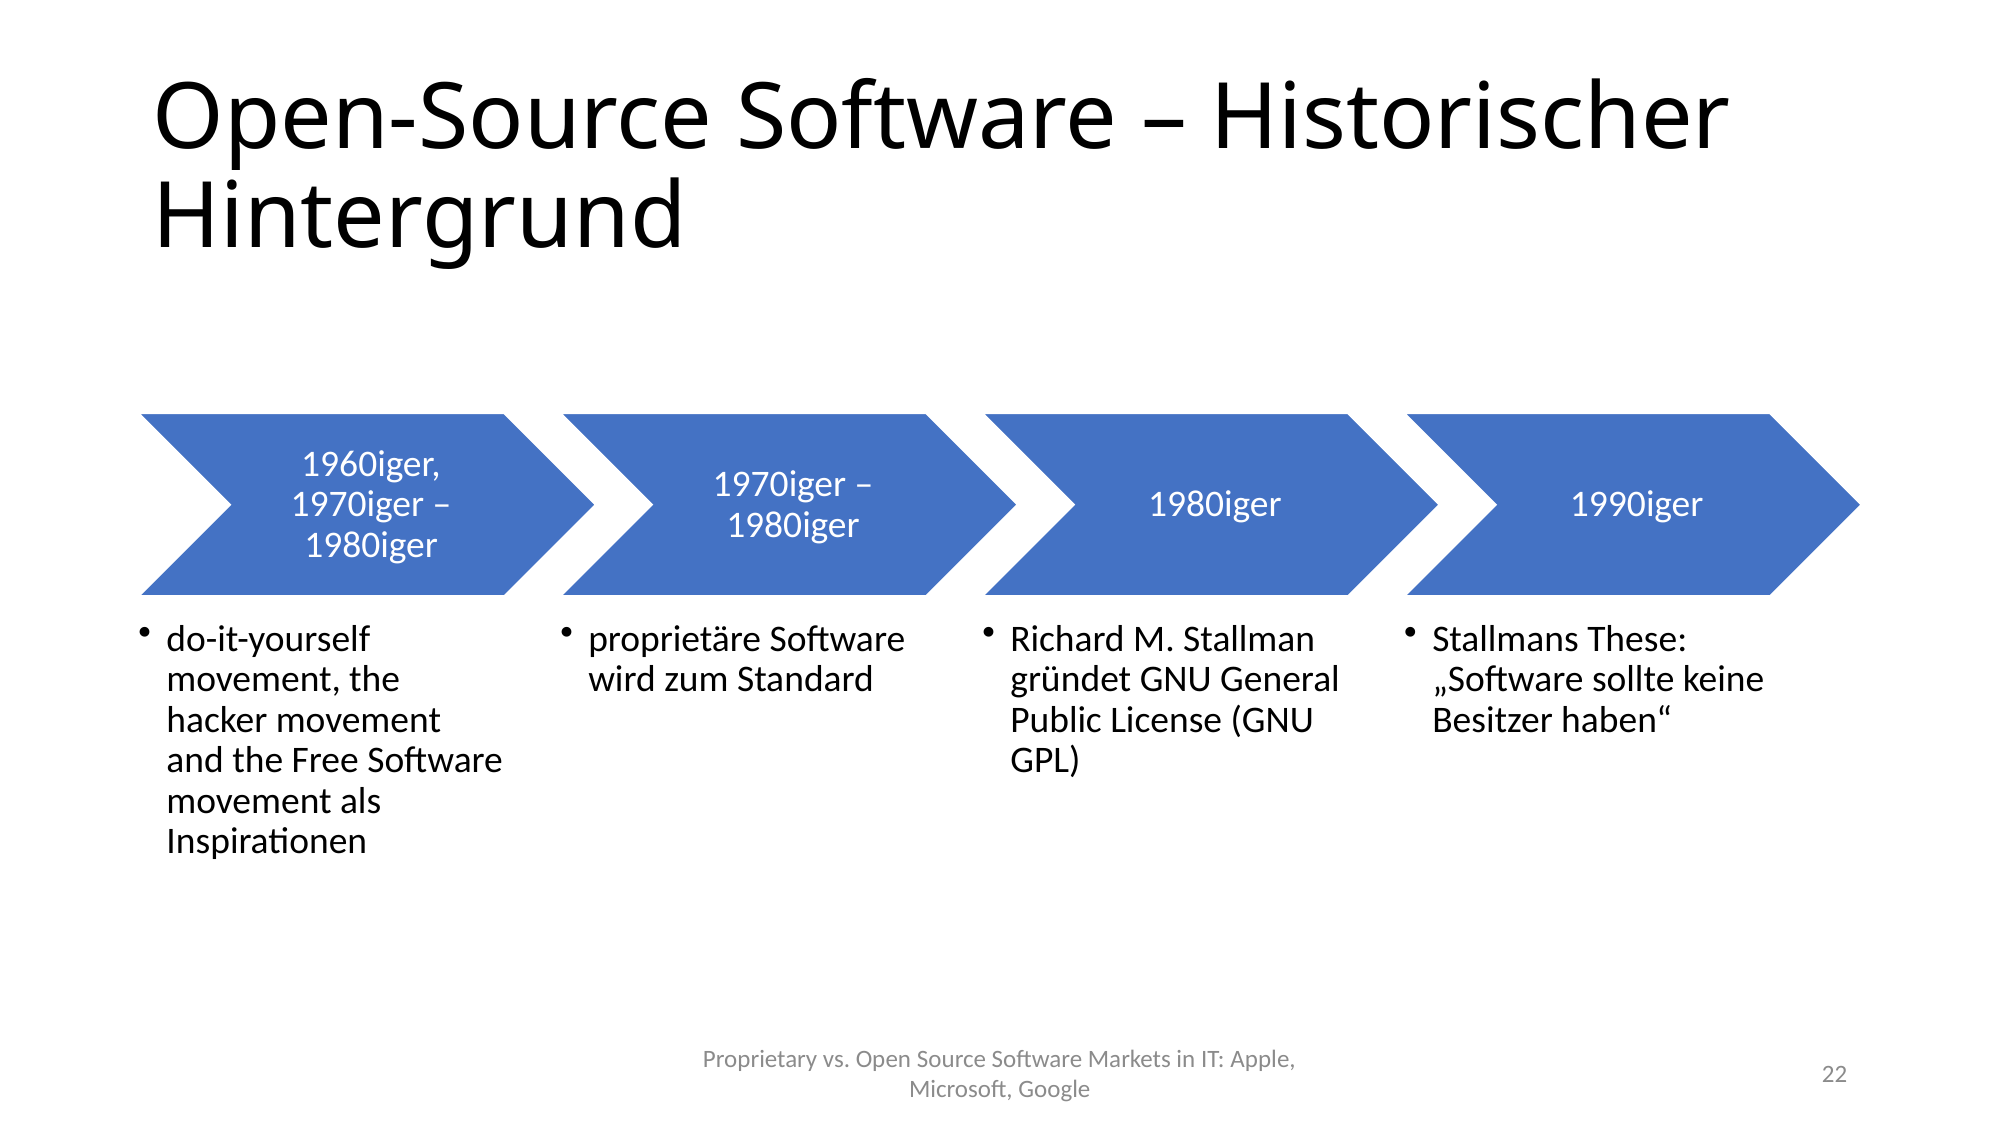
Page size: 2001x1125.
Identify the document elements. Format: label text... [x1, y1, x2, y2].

slide_number 22 [1412, 1042, 1863, 1103]
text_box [137, 277, 1863, 1007]
title Open-Source Software – Historischer Hintergrund [137, 59, 1863, 277]
footer Proprietary vs. Open Source Software Markets in IT: Apple, Microsoft, Google [662, 1042, 1338, 1103]
